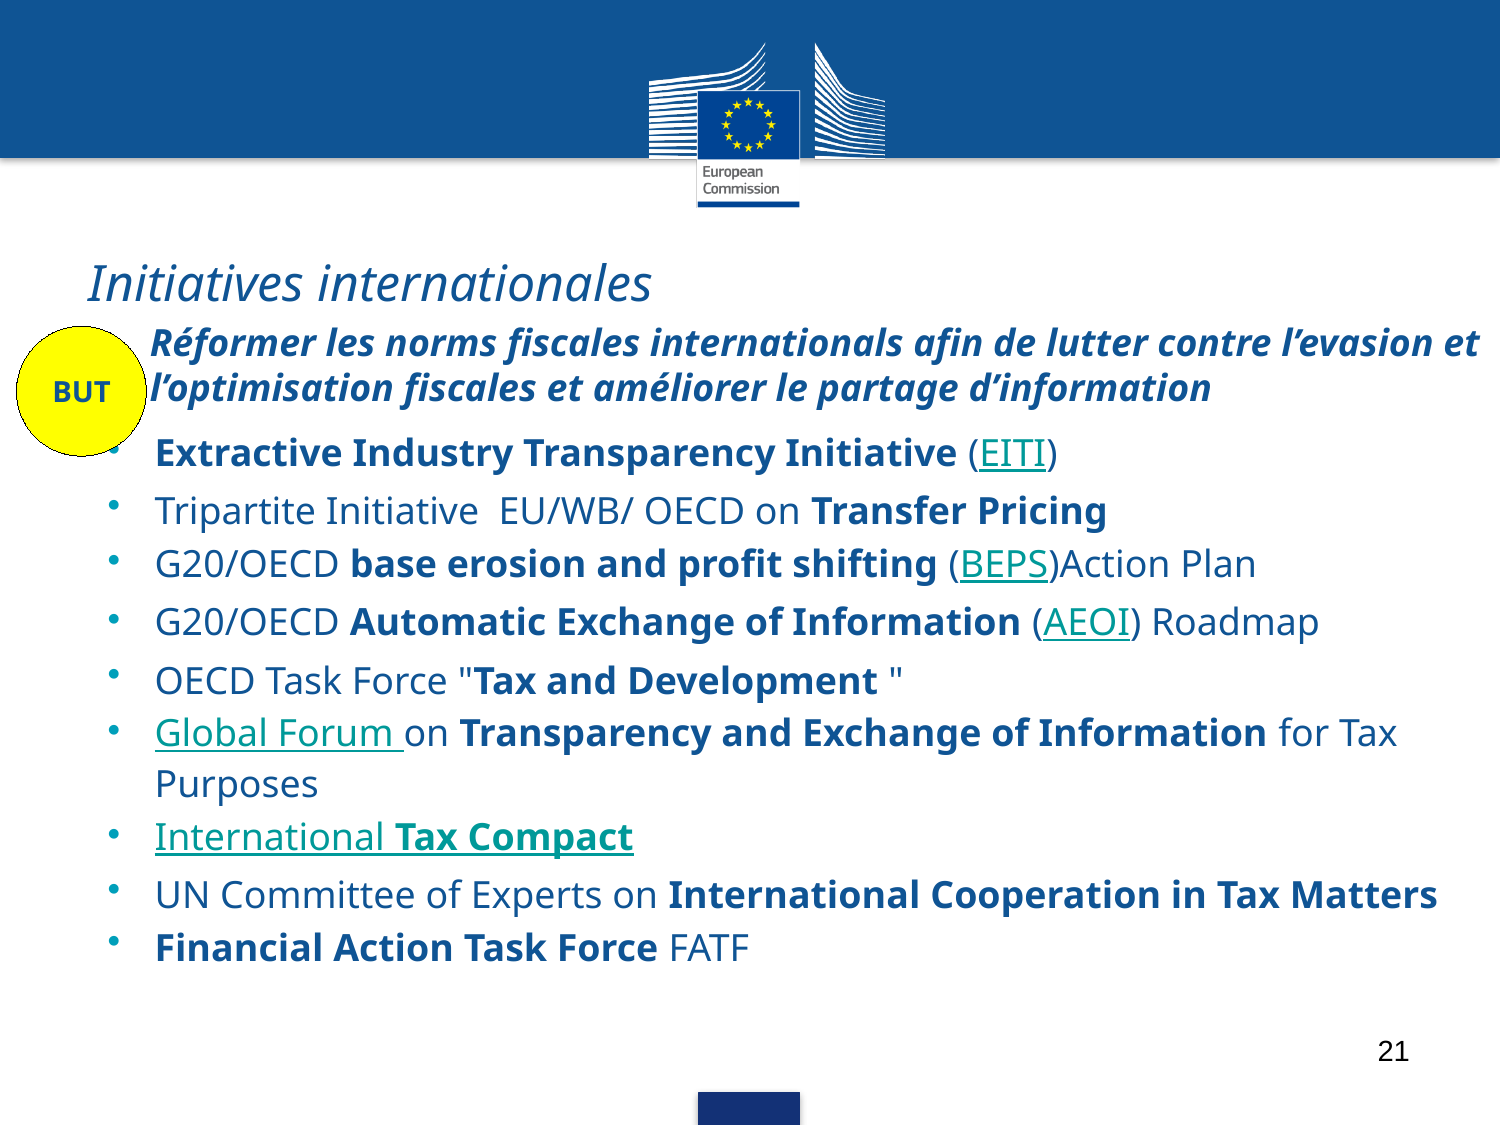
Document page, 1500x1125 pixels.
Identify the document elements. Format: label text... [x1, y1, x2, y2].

list Initiatives internationales Réformer les norms fiscales internationals afin de lutter contre l’evasion et l’optimisation fiscales et améliorer le partage d’information Extractive Industry Transparency Initiative (EITI) Tripartite Initiative EU/WB/ OECD on Transfer Pricing G20/OECD base erosion and profit shifting (BEPS)Action Plan G20/OECD Automatic Exchange of Information (AEOI) Roadmap OECD Task Force "Tax and Development " Global Forum on Transparency and Exchange of Information for Tax Purposes International Tax Compact UN Committee of Experts on International Cooperation in Tax Matters Financial Action Task Force FATF [17, 243, 1500, 1095]
picture [649, 42, 885, 208]
slide_number 21 [1074, 1024, 1426, 1103]
text_box BUT [16, 326, 147, 457]
